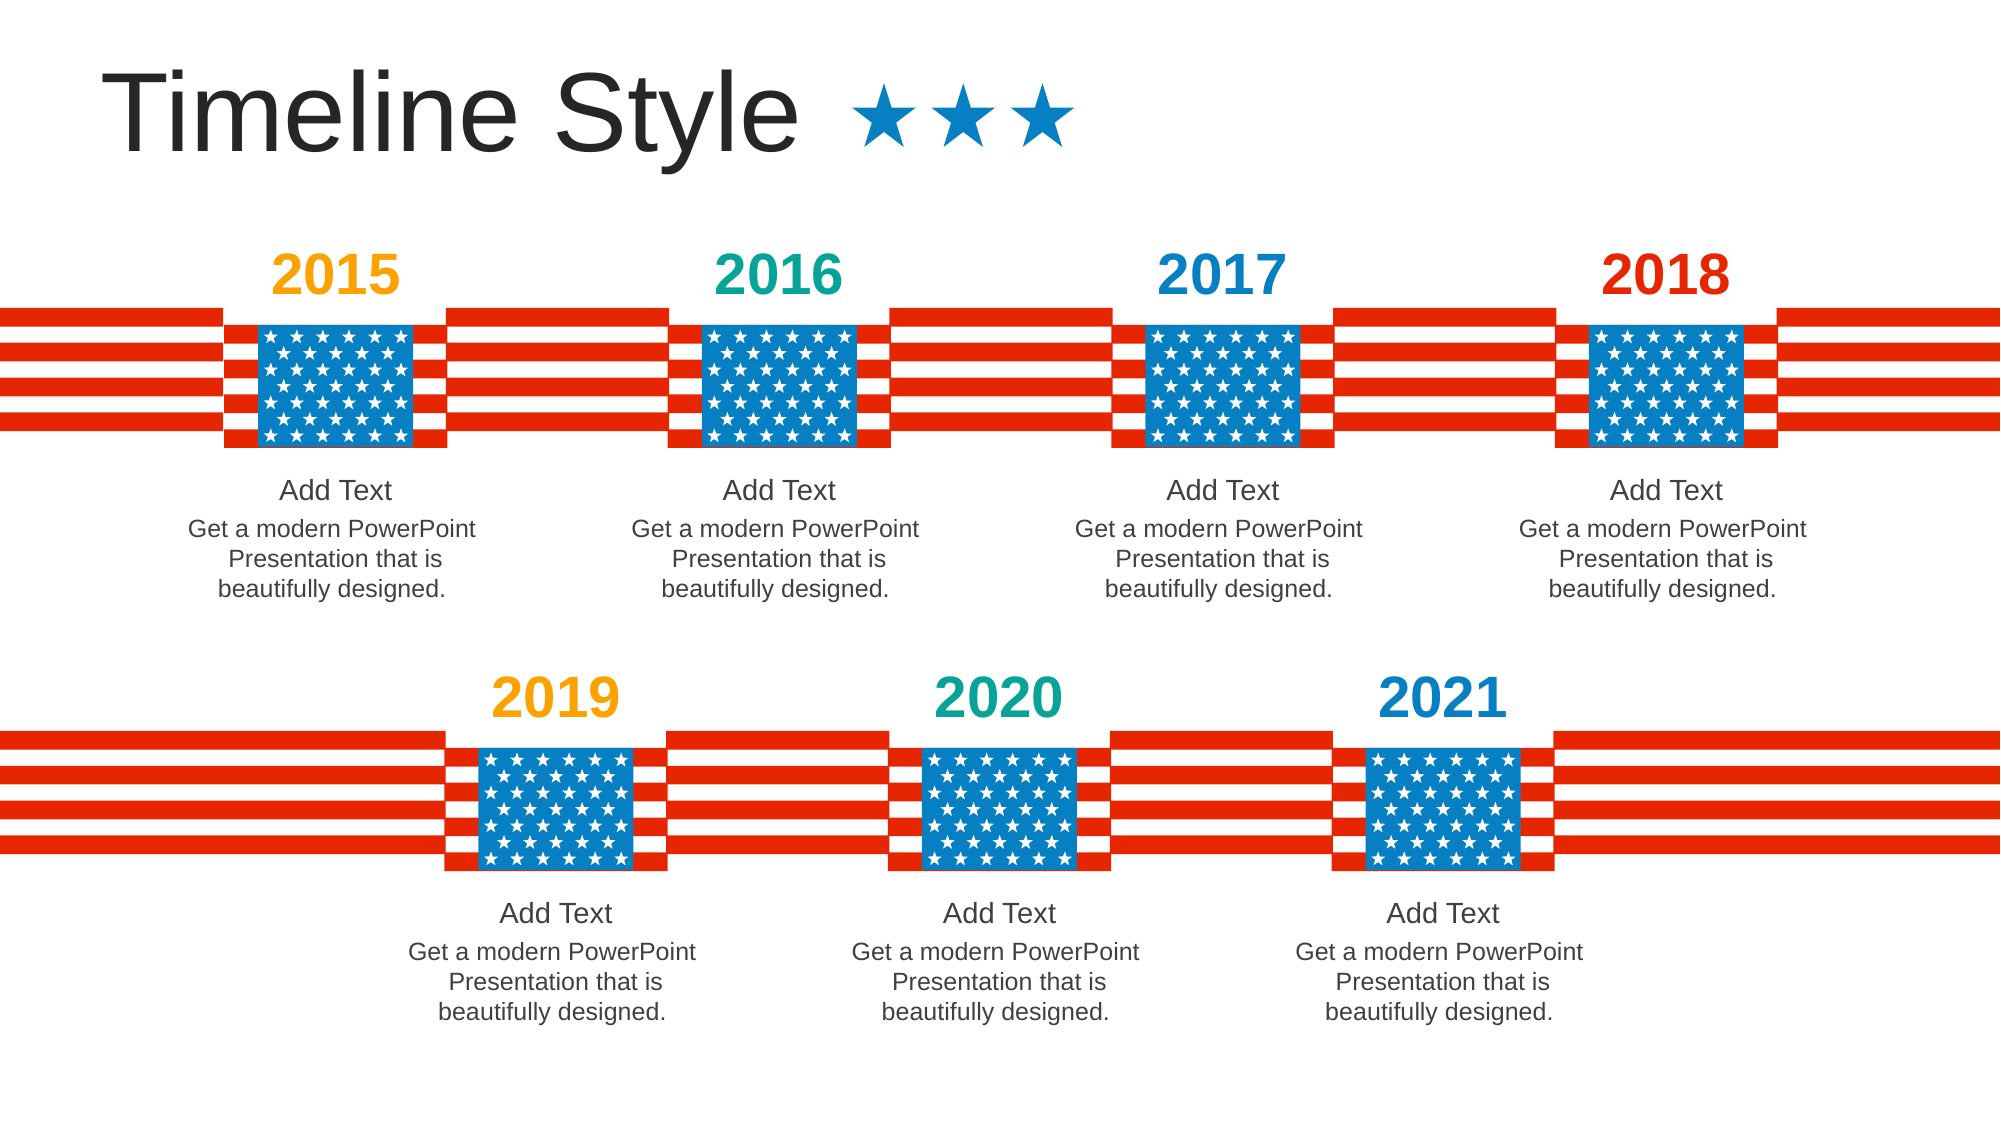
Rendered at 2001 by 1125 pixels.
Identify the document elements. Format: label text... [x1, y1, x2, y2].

text_box 2015 [218, 229, 454, 307]
text_box 2018 [1549, 229, 1784, 307]
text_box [1331, 747, 1555, 872]
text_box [1553, 730, 2000, 855]
text_box 2020 [882, 652, 1117, 737]
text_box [606, 464, 953, 611]
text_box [383, 887, 729, 1034]
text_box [444, 747, 668, 872]
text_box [887, 747, 1112, 872]
text_box 2019 [438, 652, 674, 737]
text_box 2017 [1105, 229, 1341, 307]
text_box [1270, 887, 1617, 1034]
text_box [852, 83, 1075, 148]
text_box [0, 307, 2000, 449]
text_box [1050, 464, 1396, 611]
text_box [1493, 464, 1840, 611]
text_box 2016 [662, 229, 897, 307]
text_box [0, 730, 446, 855]
text_box 2021 [1325, 652, 1561, 737]
list Timeline Style [86, 55, 1899, 175]
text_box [826, 887, 1173, 1034]
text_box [162, 464, 509, 611]
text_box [666, 730, 890, 855]
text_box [1109, 730, 1334, 855]
